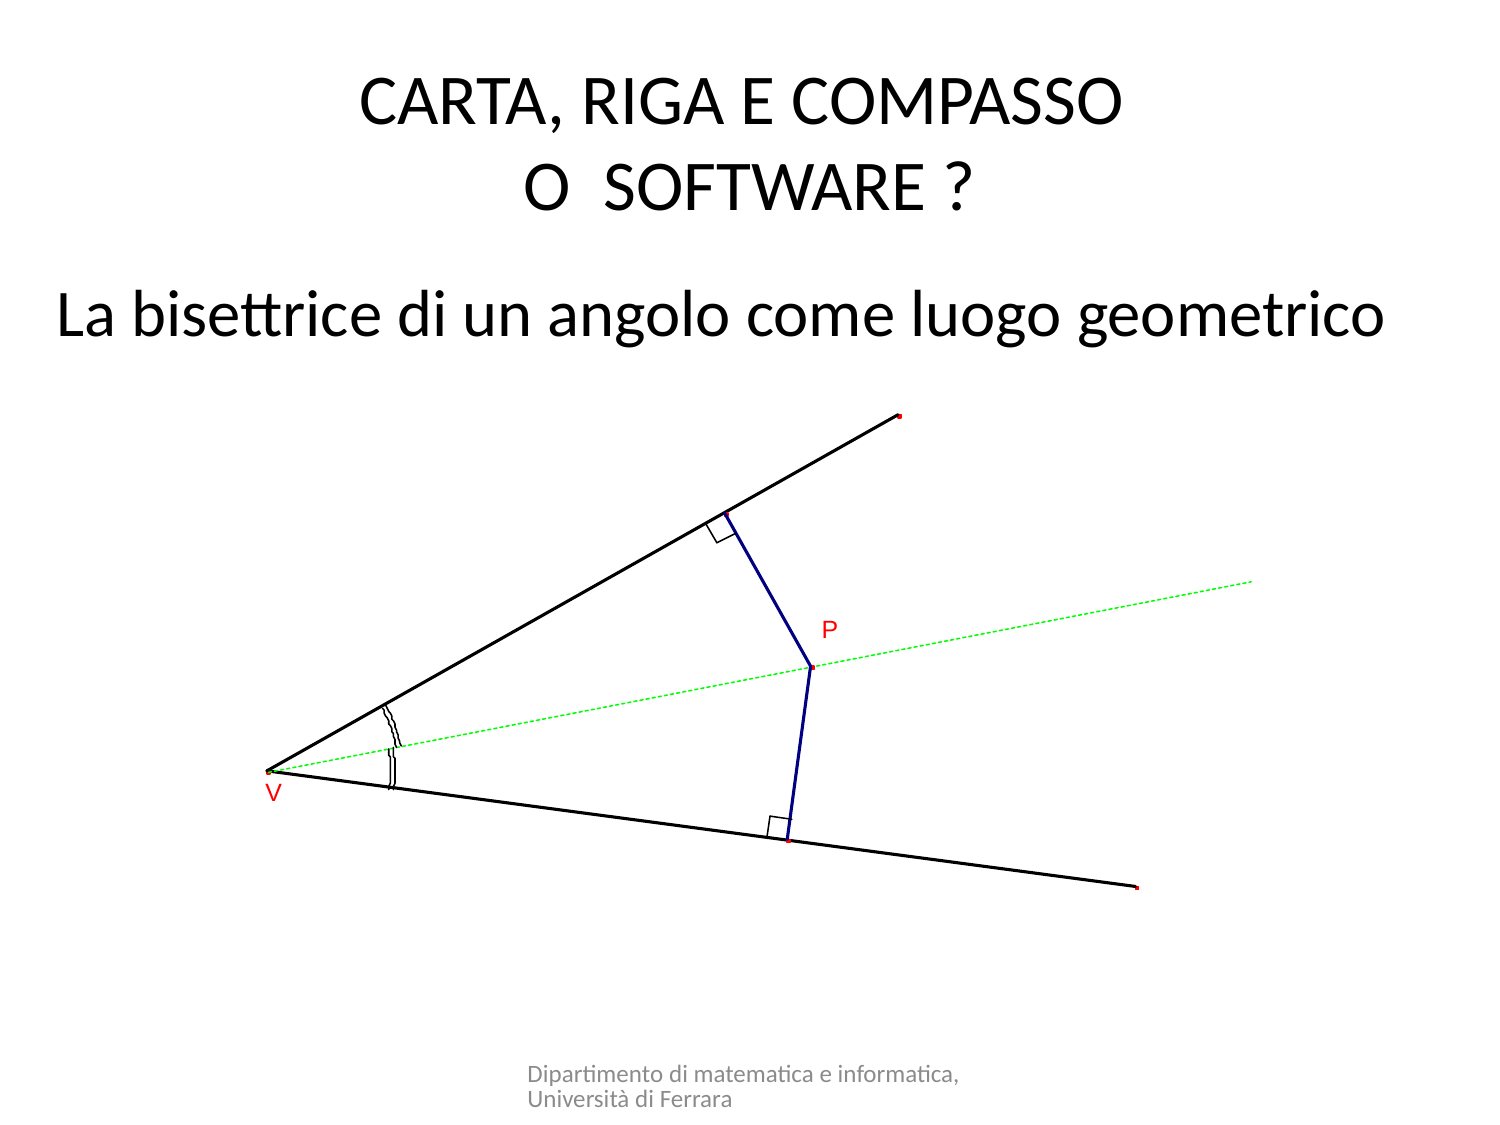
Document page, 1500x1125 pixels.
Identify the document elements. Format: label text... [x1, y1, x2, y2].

picture [193, 383, 1307, 1095]
title Carta, riga e compasso o software ? [75, 45, 1425, 233]
list La bisettrice di un angolo come luogo geometrico [41, 262, 1447, 1005]
